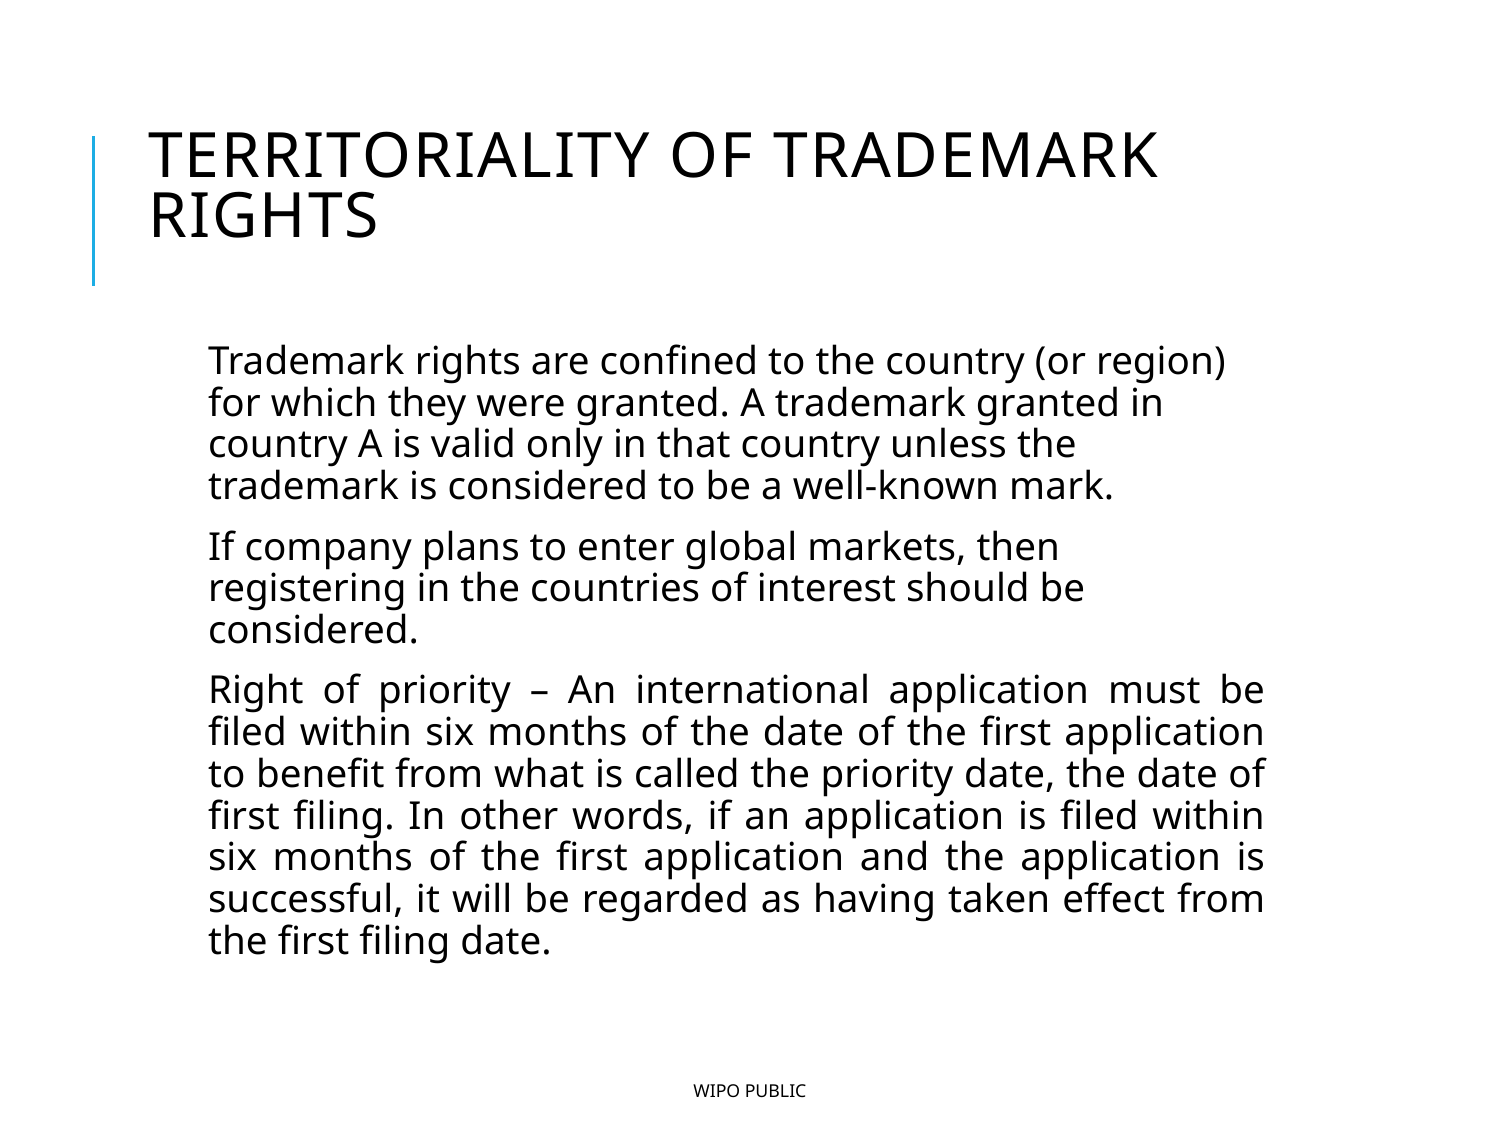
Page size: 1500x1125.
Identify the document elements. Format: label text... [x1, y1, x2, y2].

list Trademark rights are confined to the country (or region) for which they were granted. A trademark granted in country A is valid only in that country unless the trademark is considered to be a well-known mark. If company plans to enter global markets, then registering in the countries of interest should be considered. Right of priority – An international application must be filed within six months of the date of the first application to benefit from what is called the priority date, the date of first filing. In other words, if an application is filed within six months of the first application and the application is successful, it will be regarded as having taken effect from the first filing date. [188, 333, 1274, 972]
title Territoriality of trademark rights [133, 174, 1330, 279]
